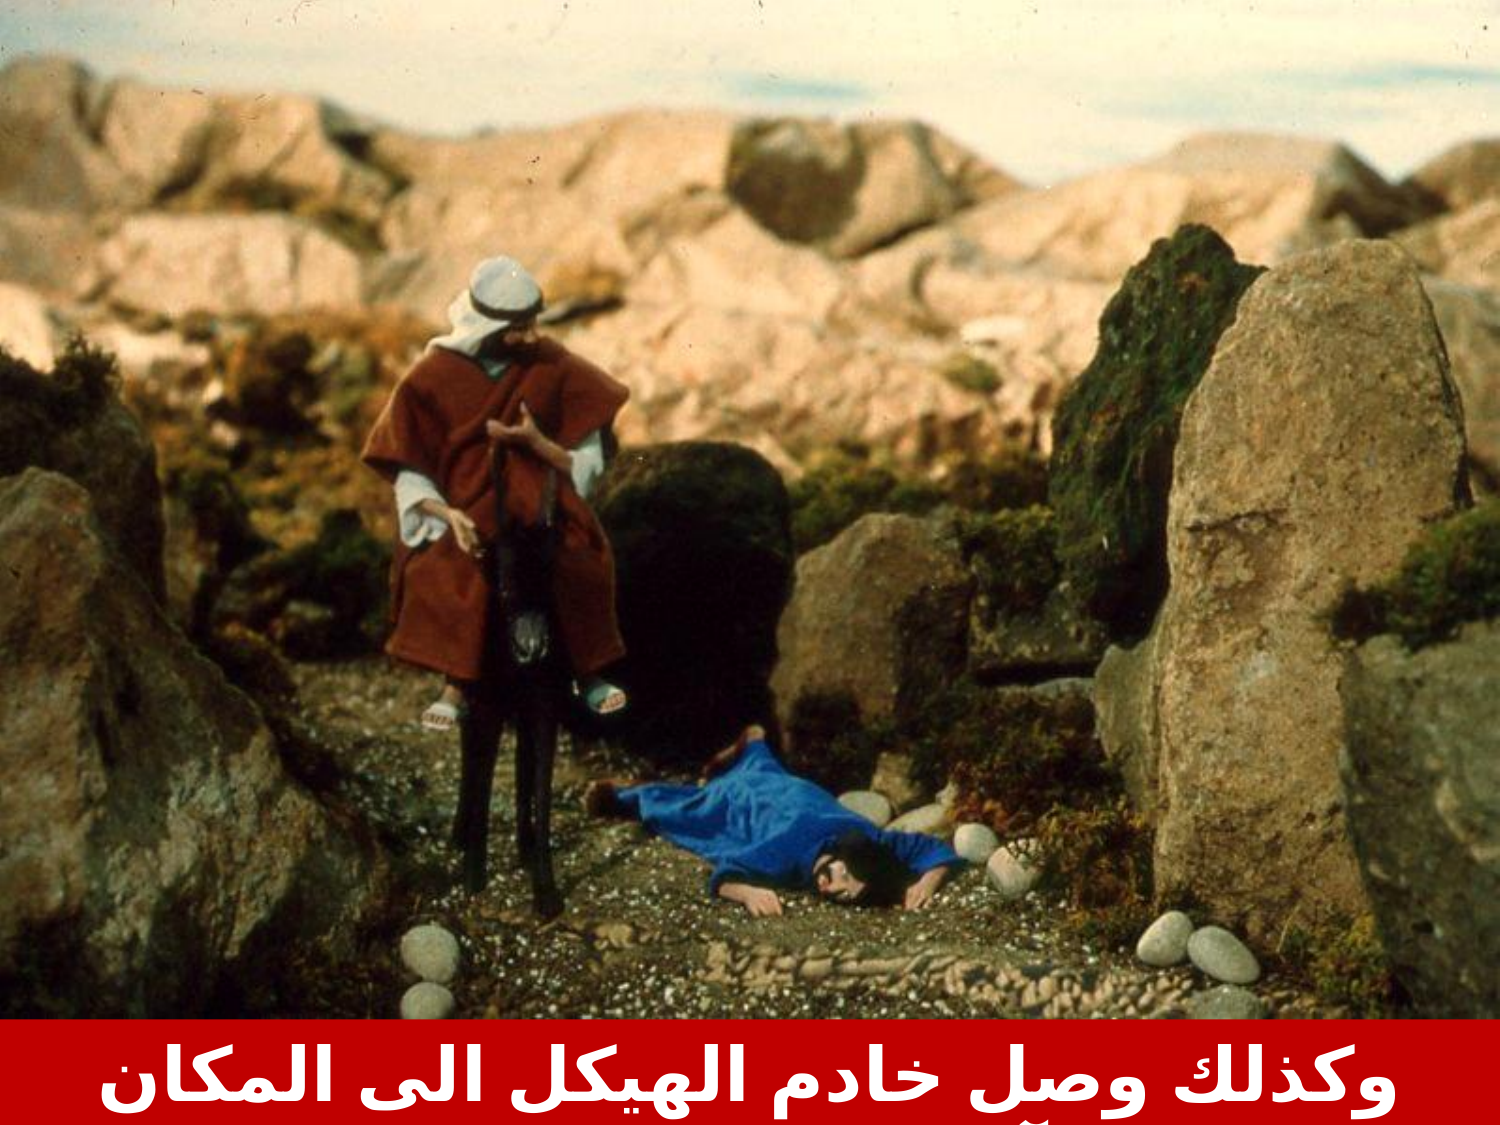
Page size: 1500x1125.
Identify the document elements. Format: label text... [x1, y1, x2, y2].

picture [0, 0, 1500, 1020]
text_box وكذلك وصل خادم الهيكل الى المكان فرآه فمال عنه ومضى [0, 1026, 1500, 1125]
